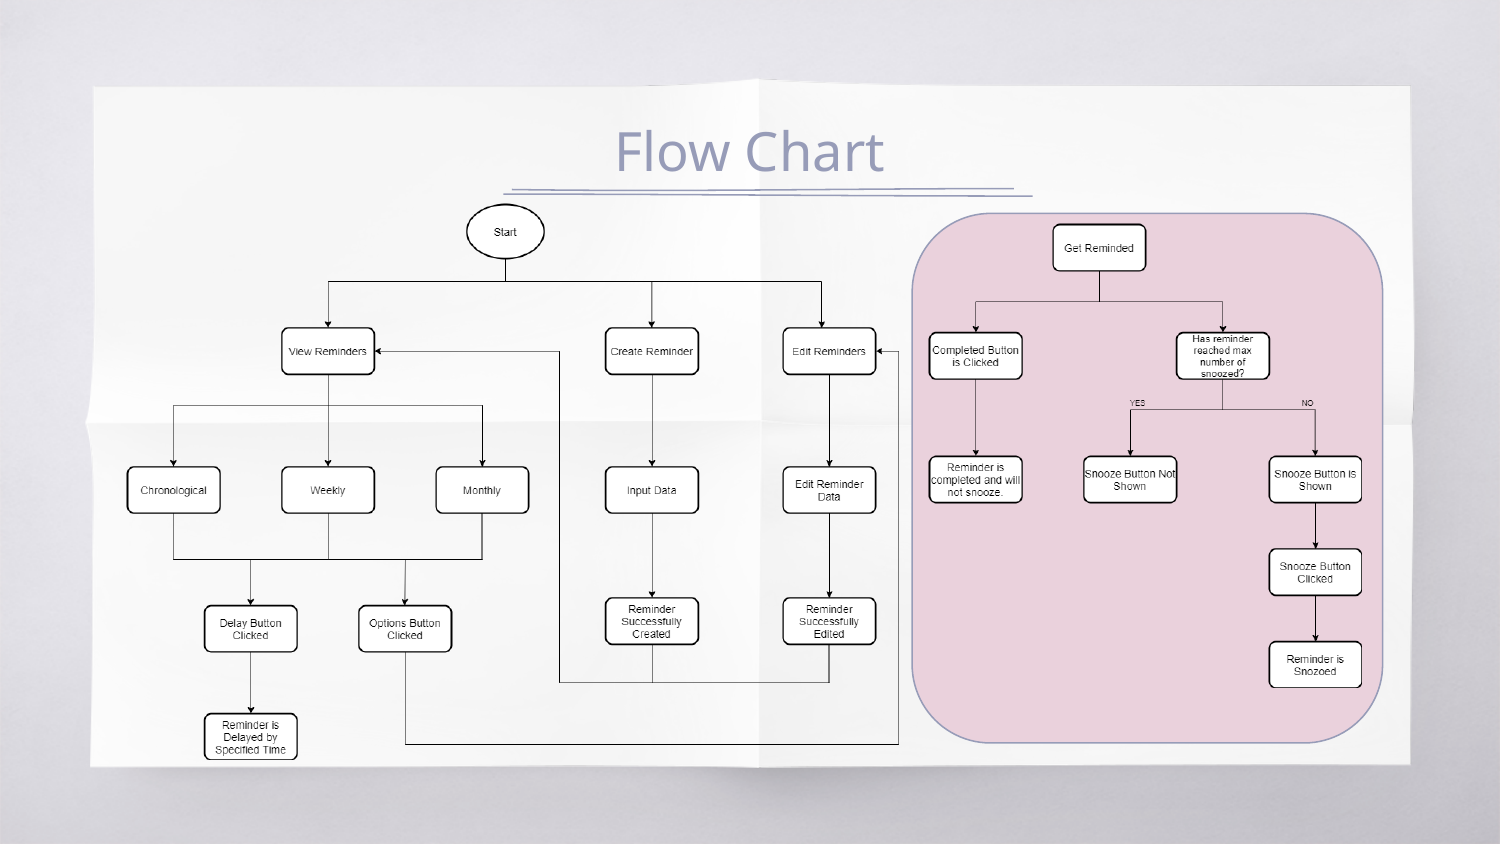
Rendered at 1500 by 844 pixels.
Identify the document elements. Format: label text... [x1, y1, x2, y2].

text_box [912, 242, 1383, 743]
text_box [956, 213, 1338, 221]
picture [0, 0, 1500, 844]
title Flow Chart [168, 84, 1332, 197]
